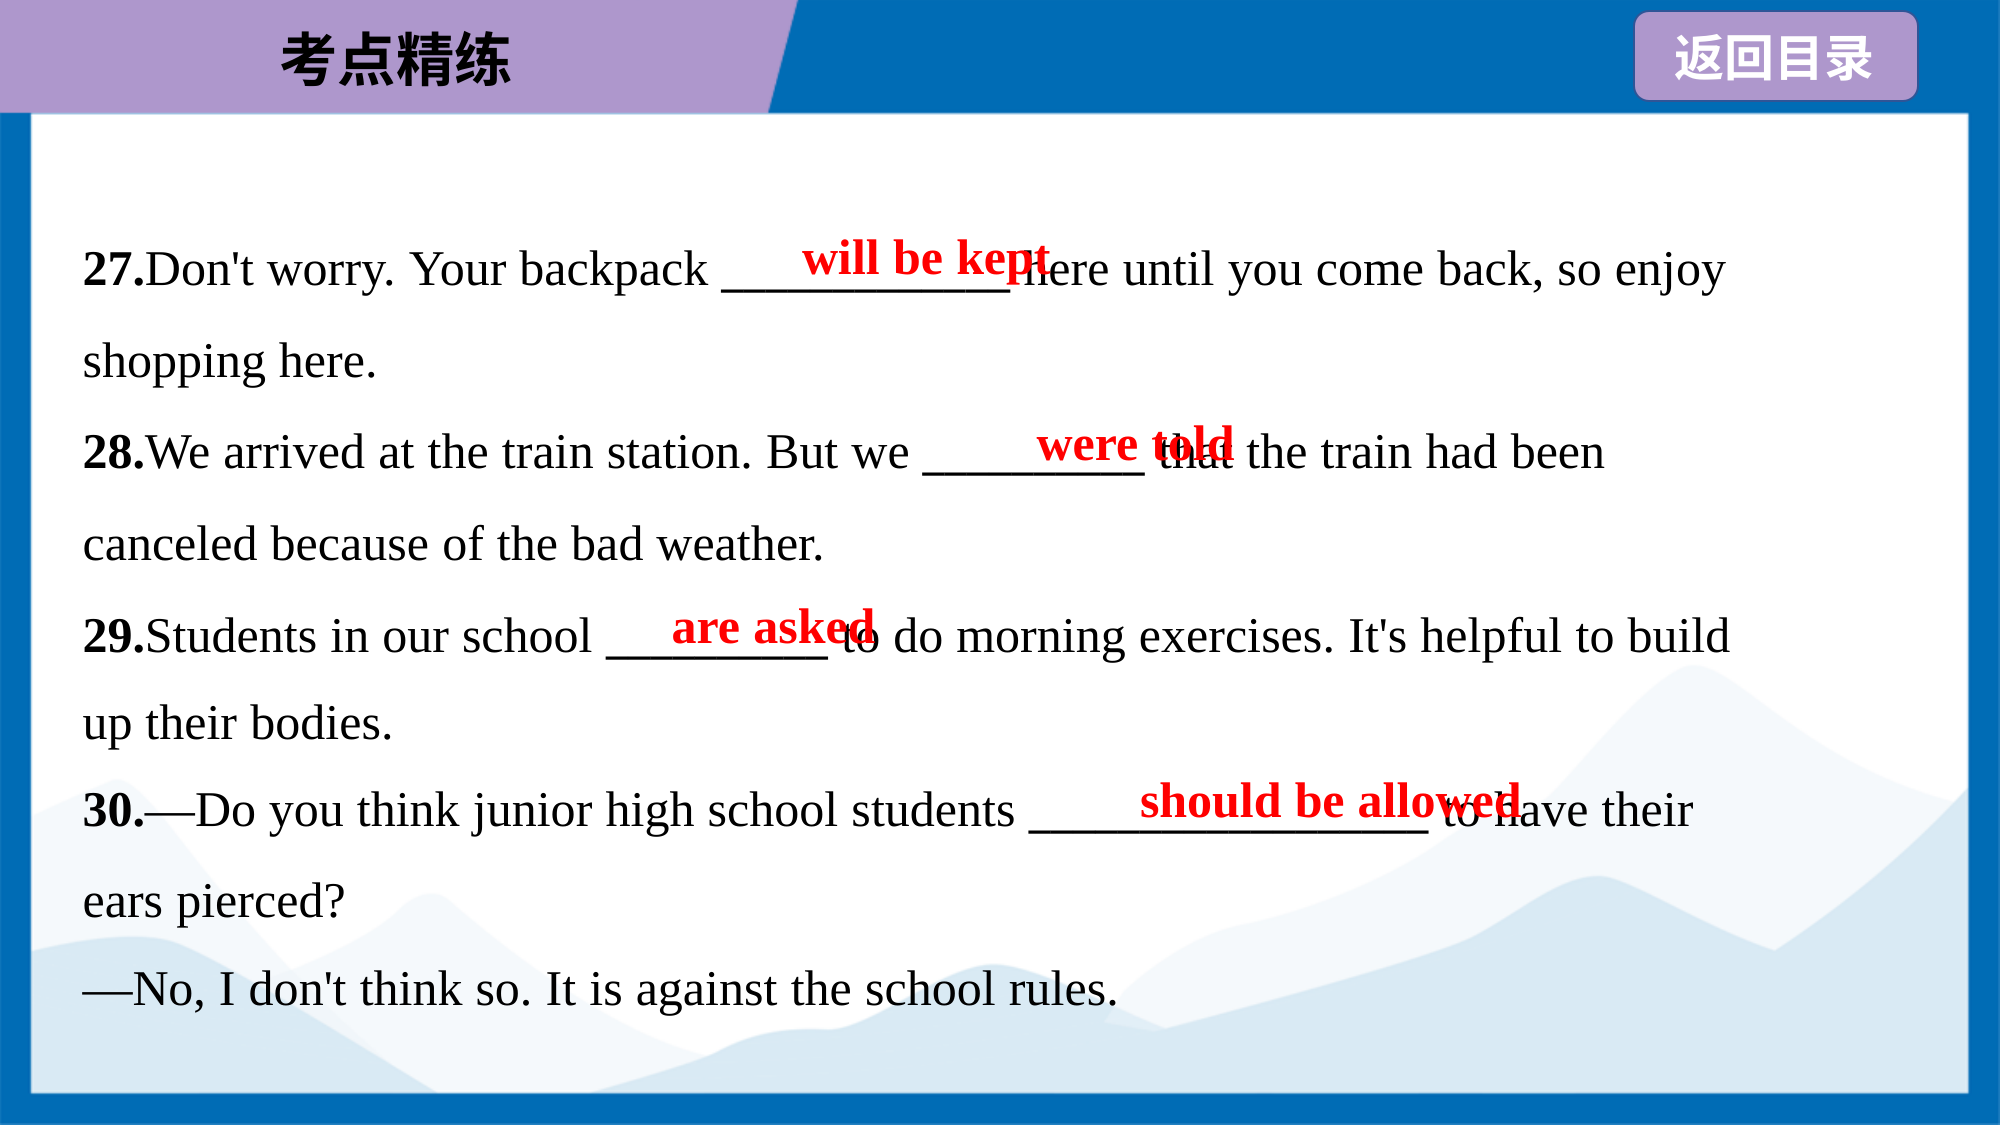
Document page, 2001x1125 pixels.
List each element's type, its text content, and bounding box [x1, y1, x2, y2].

text_box will be kept [771, 197, 1081, 276]
text_box should be allowed [1109, 739, 1553, 818]
picture [0, 0, 2000, 1125]
text_box are asked [647, 565, 900, 644]
text_box 27.Don't worry. Your backpack _____________ here until you come back, so enjoy shopping here. 28.We arrived at the train station. But we __________ that the train had been canceled because of the bad weather. 29.Students in our school __________ to do morning exercises. It's helpful to build up their bodies. [82, 203, 1917, 741]
text_box 30.—Do you think junior high school students __________________ to have their ears pierced? —No, I don't think so. It is against the school rules. [82, 744, 1917, 1006]
text_box were told [1012, 382, 1259, 461]
